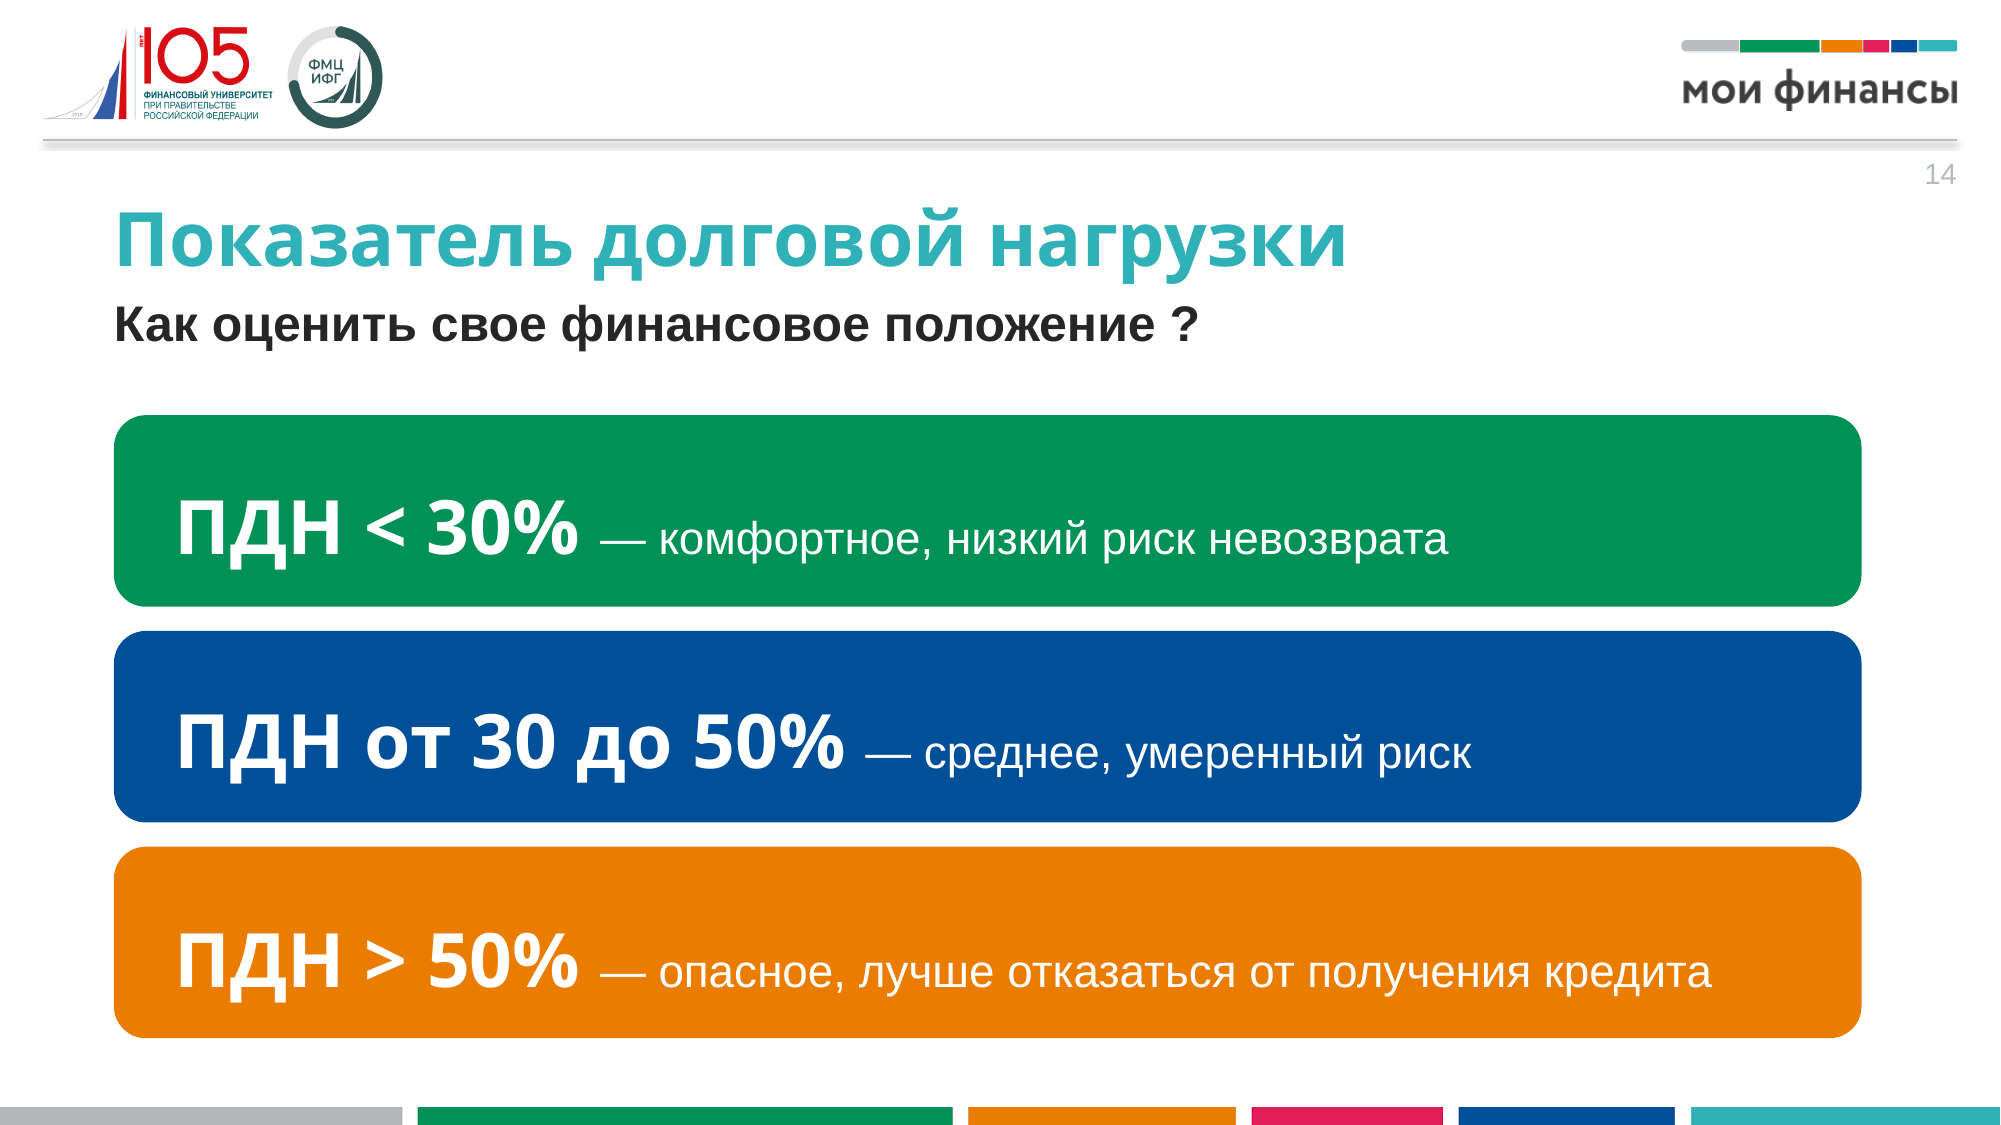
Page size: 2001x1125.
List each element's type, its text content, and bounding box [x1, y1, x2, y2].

text_box [111, 628, 1864, 825]
text_box 14 [1883, 155, 1957, 191]
text_box ПДН < 30% — комфортное, низкий риск невозврата [174, 415, 1836, 607]
text_box Показатель долговой нагрузки [114, 191, 1610, 282]
picture [30, 27, 273, 129]
picture [0, 1107, 2000, 1125]
picture [283, 26, 386, 129]
text_box [111, 413, 1864, 609]
text_box ПДН > 50% — опасное, лучше отказаться от получения кредита [174, 847, 1836, 1040]
text_box Как оценить свое финансовое положение ? [114, 273, 1485, 352]
text_box [111, 844, 1864, 1041]
text_box ПДН от 30 до 50% — среднее, умеренный риск [174, 629, 1836, 822]
